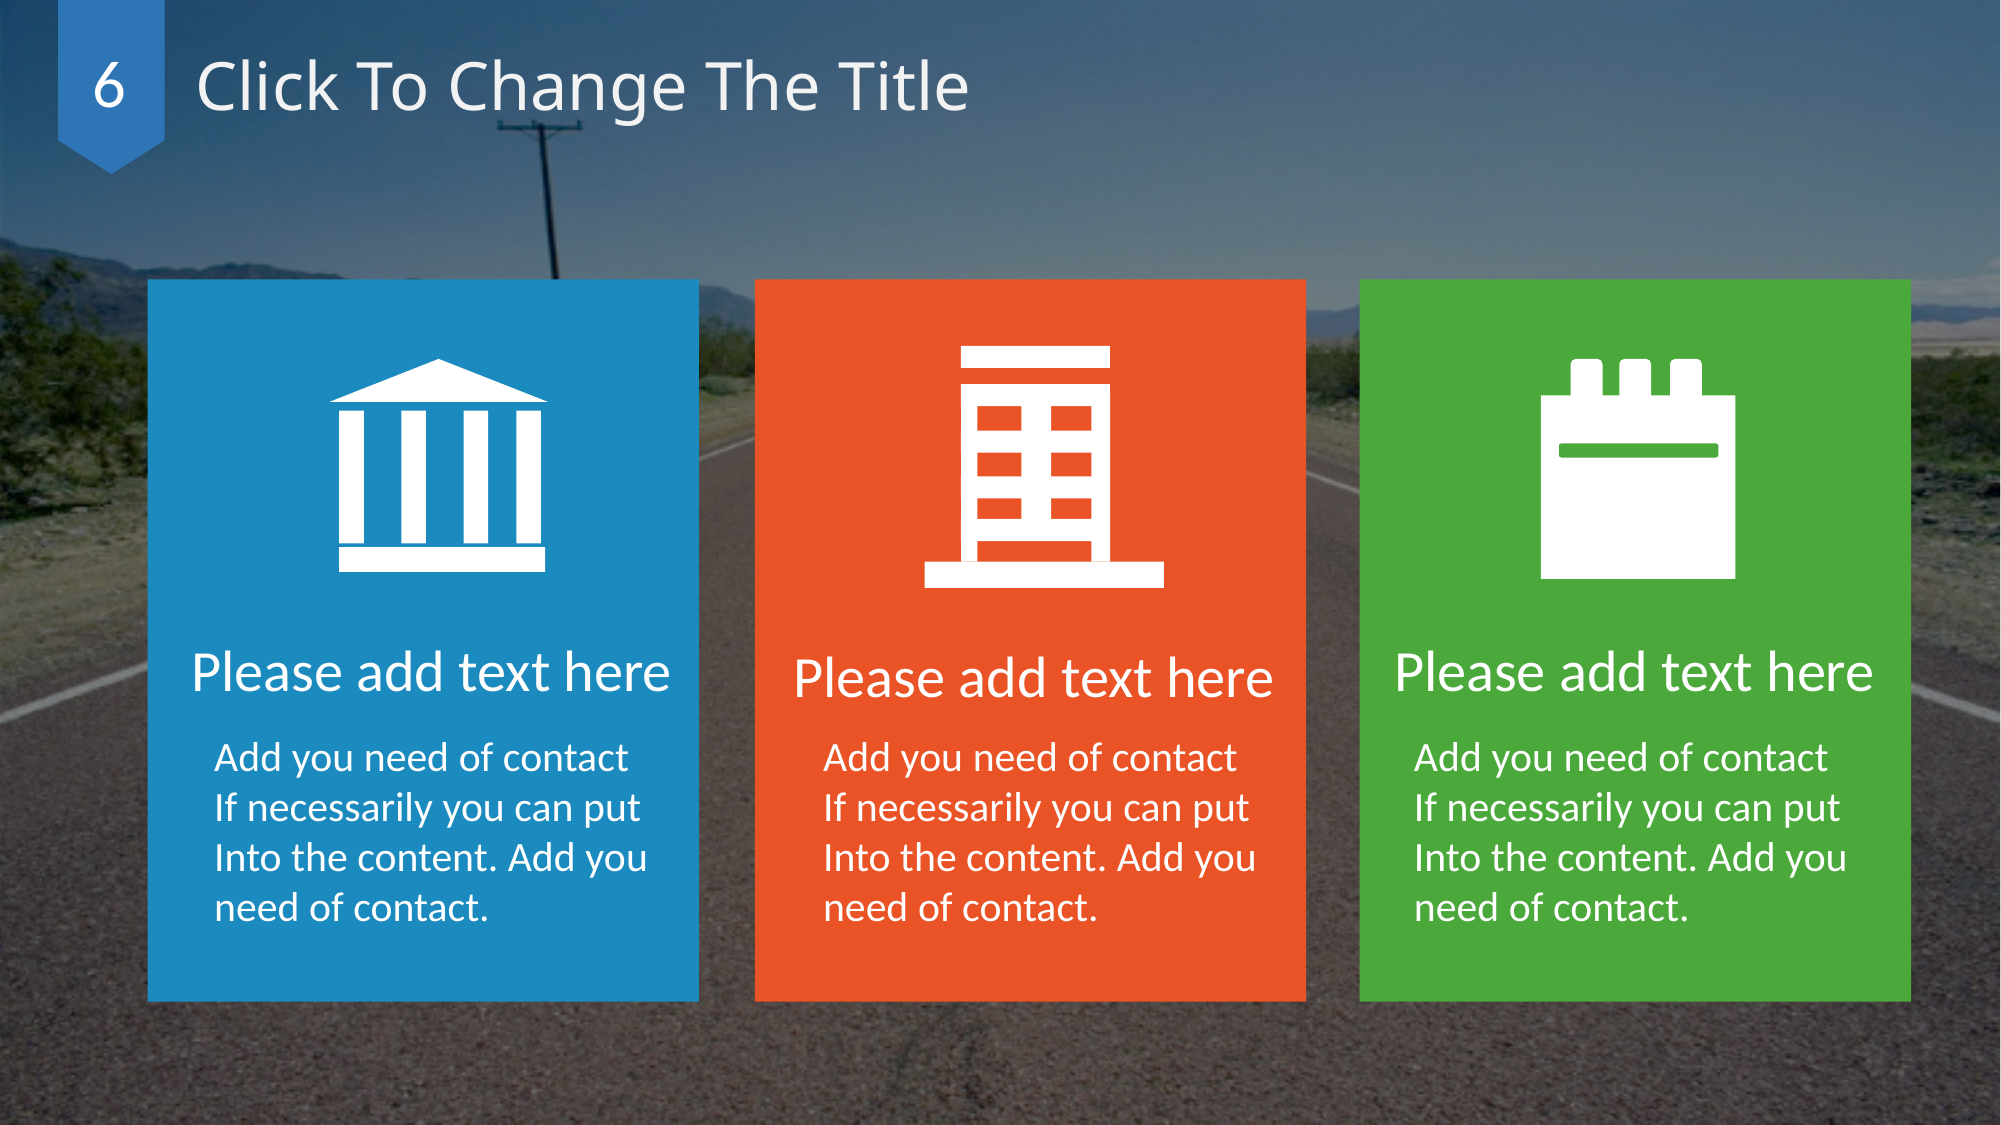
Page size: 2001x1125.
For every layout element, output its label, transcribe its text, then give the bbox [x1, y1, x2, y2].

text_box Click To Change The Title [180, 36, 1119, 132]
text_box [147, 279, 699, 1002]
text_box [1359, 279, 1912, 1002]
picture [0, 0, 2001, 1125]
text_box 6 [77, 33, 184, 129]
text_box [754, 279, 1307, 1002]
text_box [57, 0, 166, 176]
